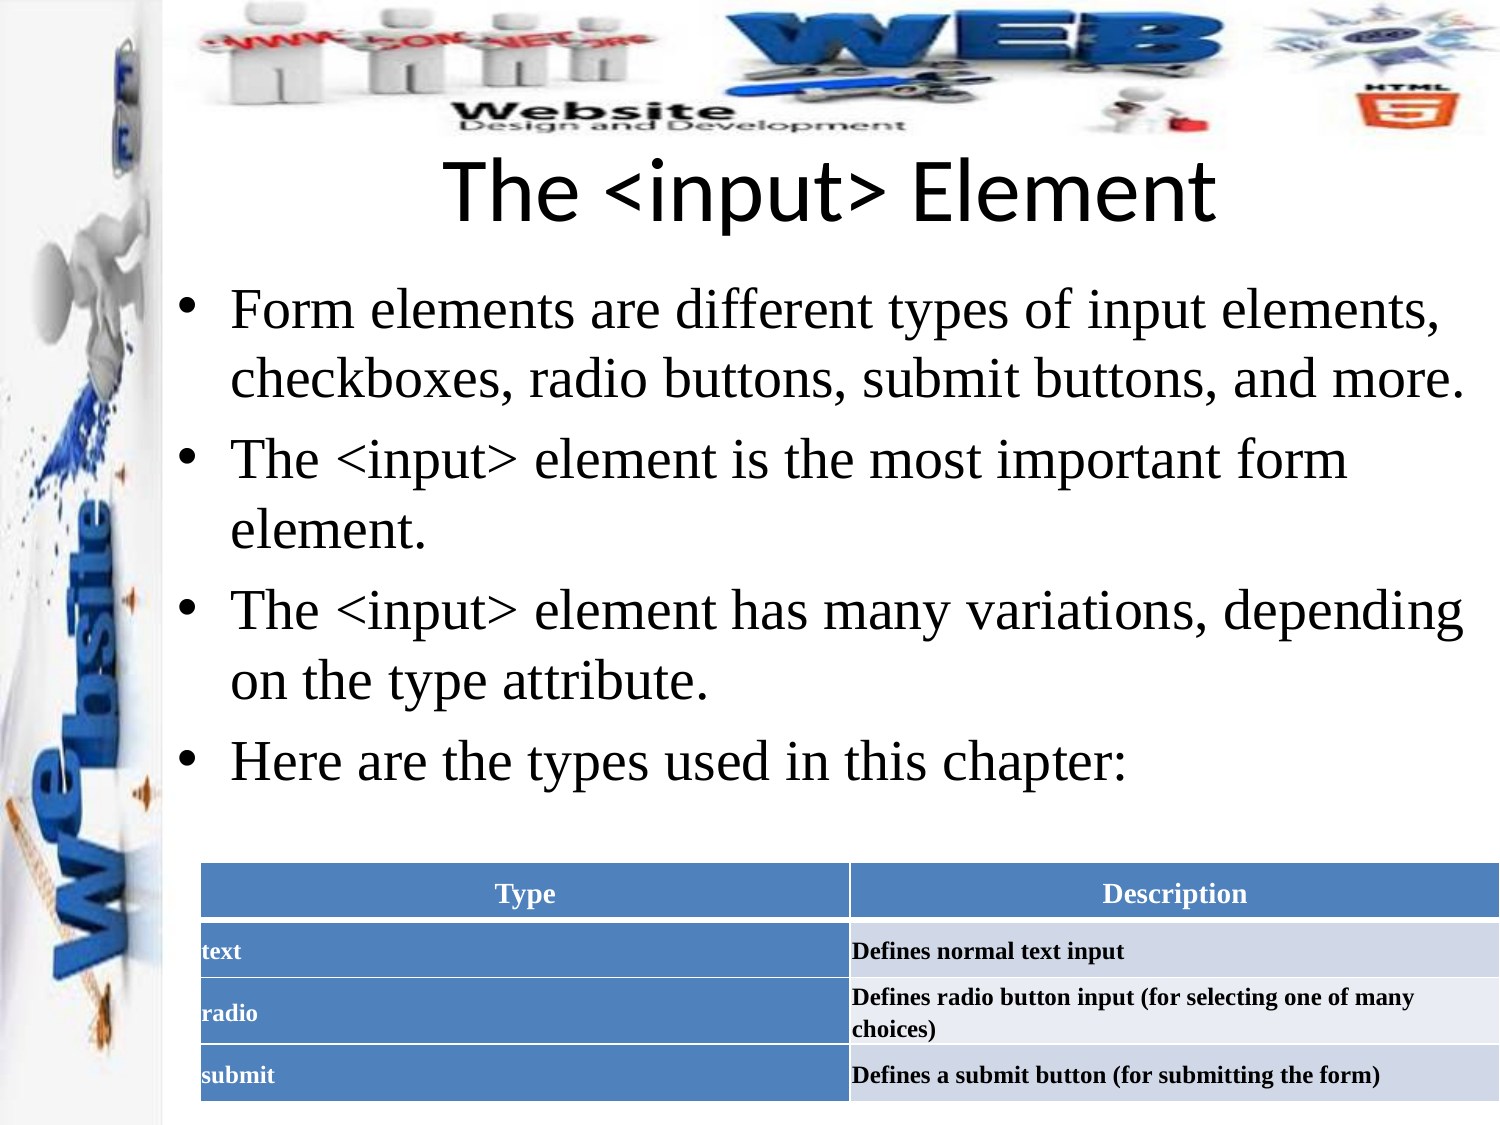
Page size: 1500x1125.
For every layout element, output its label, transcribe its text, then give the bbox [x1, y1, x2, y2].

table_header Type [201, 863, 849, 917]
table_cell Defines a submit button (for submitting the form) [851, 1045, 1499, 1101]
table_cell Defines radio button input (for selecting one of many choices) [851, 978, 1499, 1043]
picture [0, 0, 1500, 1125]
title The <input> Element [162, 112, 1500, 258]
list Form elements are different types of input elements, checkboxes, radio buttons, submit buttons, and more. The <input> element is the most important form element. The <input> element has many variations, depending on the type attribute. Here are the types used in this chapter: [162, 262, 1500, 863]
table_cell submit [201, 1045, 849, 1101]
table_cell text [201, 923, 849, 977]
table_cell radio [201, 978, 849, 1043]
table_header Description [851, 863, 1499, 917]
table_cell Defines normal text input [851, 923, 1499, 977]
